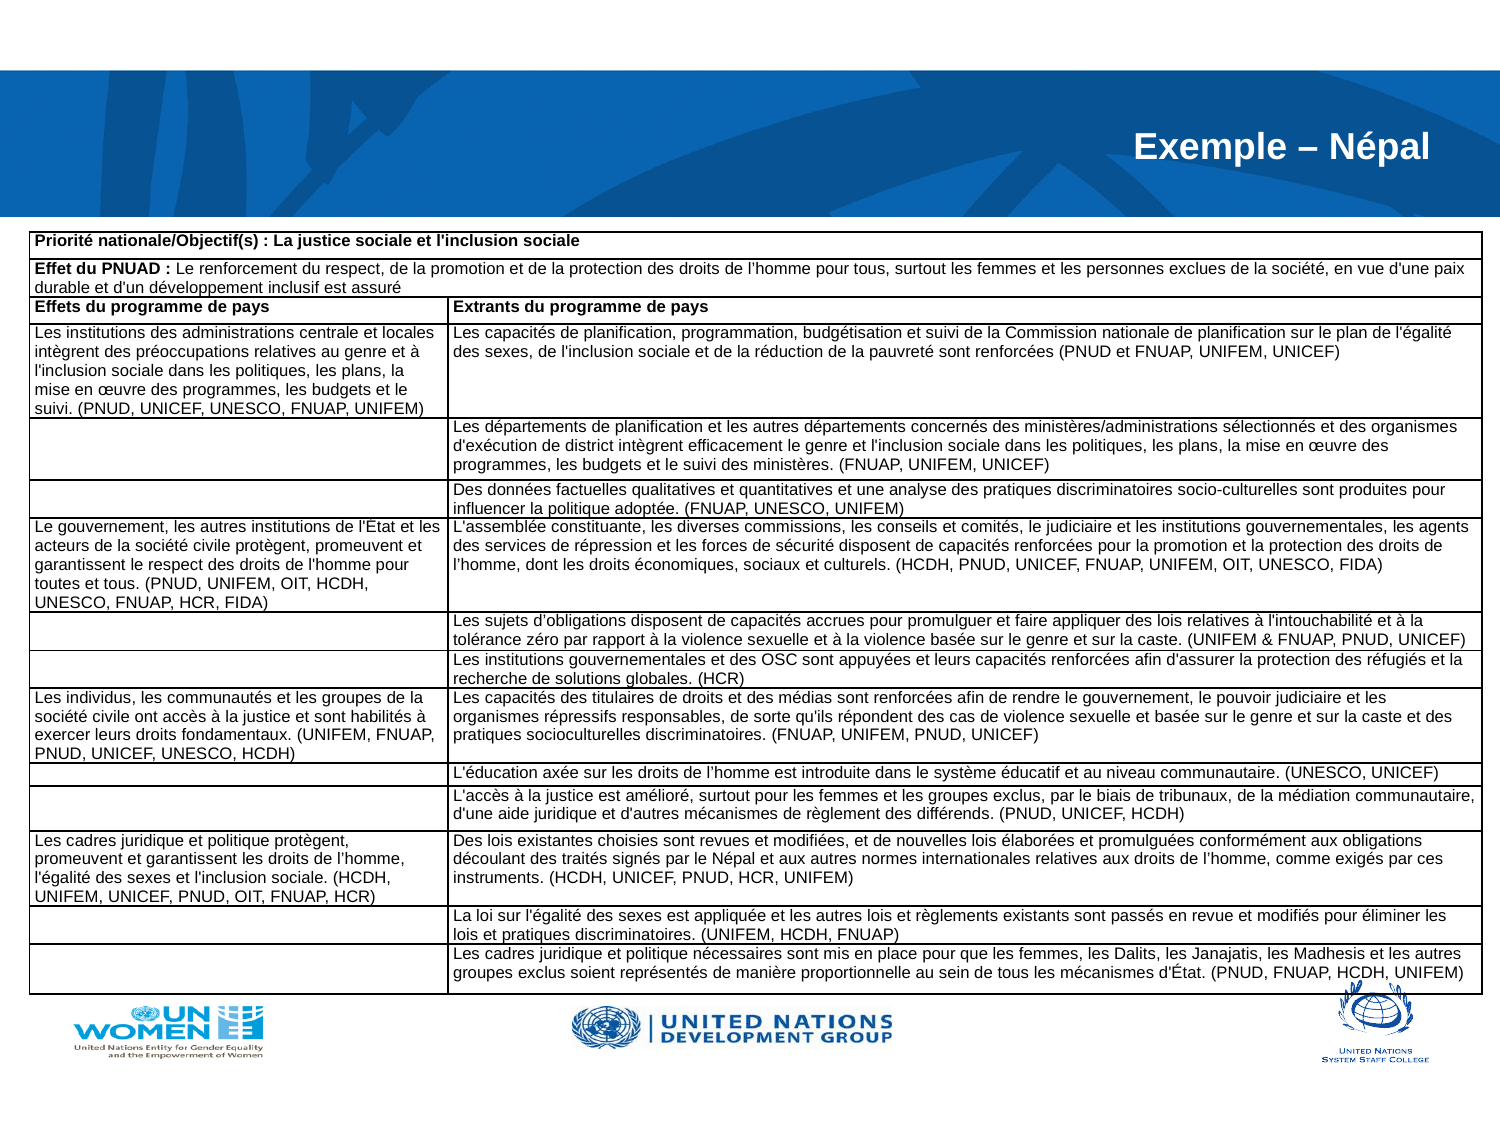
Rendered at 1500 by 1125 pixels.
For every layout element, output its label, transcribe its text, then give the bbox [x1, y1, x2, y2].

picture [170, 1006, 179, 1018]
picture [194, 1006, 204, 1013]
table_cell [30, 787, 447, 830]
table_cell [30, 764, 447, 785]
table_cell [30, 419, 447, 479]
table_cell Extrants du programme de pays [449, 298, 1481, 323]
table_cell Les capacités de planification, programmation, budgétisation et suivi de la Commission nationale de planification sur le plan de l'égalité des sexes, de l'inclusion sociale et de la réduction de la pauvreté sont renforcées (PNUD et FNUAP, UNIFEM, UNICEF) [449, 325, 1481, 417]
picture [73, 1006, 263, 1059]
table_cell Effet du PNUAD : Le renforcement du respect, de la promotion et de la protection des droits de l’homme pour tous, surtout les femmes et les personnes exclues de la société, en vue d'une paix durable et d'un développement inclusif est assuré [30, 260, 1481, 296]
table_cell [30, 481, 447, 517]
table_cell [30, 613, 447, 650]
table_cell Des lois existantes choisies sont revues et modifiées, et de nouvelles lois élaborées et promulguées conformément aux obligations découlant des traités signés par le Népal et aux autres normes internationales relatives aux droits de l’homme, comme exigés par ces instruments. (HCDH, UNICEF, PNUD, HCR, UNIFEM) [449, 832, 1481, 905]
table_cell Des données factuelles qualitatives et quantitatives et une analyse des pratiques discriminatoires socio-culturelles sont produites pour influencer la politique adoptée. (FNUAP, UNESCO, UNIFEM) [449, 481, 1481, 517]
table_cell Les individus, les communautés et les groupes de la société civile ont accès à la justice et sont habilités à exercer leurs droits fondamentaux. (UNIFEM, FNUAP, PNUD, UNICEF, UNESCO, HCDH) [30, 689, 447, 762]
table_cell Les institutions gouvernementales et des OSC sont appuyées et leurs capacités renforcées afin d'assurer la protection des réfugiés et la recherche de solutions globales. (HCR) [449, 651, 1481, 687]
table_cell Les sujets d’obligations disposent de capacités accrues pour promulguer et faire appliquer des lois relatives à l'intouchabilité et à la tolérance zéro par rapport à la violence sexuelle et à la violence basée sur le genre et sur la caste. (UNIFEM & FNUAP, PNUD, UNICEF) [449, 613, 1481, 650]
table_cell [30, 651, 447, 687]
title Exemple – Népal [171, 94, 1447, 195]
table_cell Les cadres juridique et politique protègent, promeuvent et garantissent les droits de l’homme, l'égalité des sexes et l'inclusion sociale. (HCDH, UNIFEM, UNICEF, PNUD, OIT, FNUAP, HCR) [30, 832, 447, 905]
table_cell [30, 945, 447, 993]
table_cell L'assemblée constituante, les diverses commissions, les conseils et comités, le judiciaire et les institutions gouvernementales, les agents des services de répression et les forces de sécurité disposent de capacités renforcées pour la promotion et la protection des droits de l’homme, dont les droits économiques, sociaux et culturels. (HCDH, PNUD, UNICEF, FNUAP, UNIFEM, OIT, UNESCO, FIDA) [449, 519, 1481, 611]
picture [1322, 995, 1429, 1063]
table_cell Les capacités des titulaires de droits et des médias sont renforcées afin de rendre le gouvernement, le pouvoir judiciaire et les organismes répressifs responsables, de sorte qu'ils répondent des cas de violence sexuelle et basée sur le genre et sur la caste et des pratiques socioculturelles discriminatoires. (FNUAP, UNIFEM, PNUD, UNICEF) [449, 689, 1481, 762]
table_cell Les institutions des administrations centrale et locales intègrent des préoccupations relatives au genre et à l'inclusion sociale dans les politiques, les plans, la mise en œuvre des programmes, les budgets et le suivi. (PNUD, UNICEF, UNESCO, FNUAP, UNIFEM) [30, 325, 447, 417]
table_cell Les cadres juridique et politique nécessaires sont mis en place pour que les femmes, les Dalits, les Janajatis, les Madhesis et les autres groupes exclus soient représentés de manière proportionnelle au sein de tous les mécanismes d'État. (PNUD, FNUAP, HCDH, UNIFEM) [449, 945, 1481, 993]
table_cell La loi sur l'égalité des sexes est appliquée et les autres lois et règlements existants sont passés en revue et modifiés pour éliminer les lois et pratiques discriminatoires. (UNIFEM, HCDH, FNUAP) [449, 907, 1481, 943]
picture [0, 70, 1500, 217]
table_header Priorité nationale/Objectif(s) : La justice sociale et l'inclusion sociale [30, 233, 1481, 258]
table_cell Effets du programme de pays [30, 298, 447, 323]
table_cell Les départements de planification et les autres départements concernés des ministères/administrations sélectionnés et des organismes d'exécution de district intègrent efficacement le genre et l'inclusion sociale dans les politiques, les plans, la mise en œuvre des programmes, les budgets et le suivi des ministères. (FNUAP, UNIFEM, UNICEF) [449, 419, 1481, 479]
table_cell L'accès à la justice est amélioré, surtout pour les femmes et les groupes exclus, par le biais de tribunaux, de la médiation communautaire, d'une aide juridique et d'autres mécanismes de règlement des différends. (PNUD, UNICEF, HCDH) [449, 787, 1481, 830]
table_cell [30, 907, 447, 943]
table_cell L'éducation axée sur les droits de l’homme est introduite dans le système éducatif et au niveau communautaire. (UNESCO, UNICEF) [449, 764, 1481, 785]
table_cell Le gouvernement, les autres institutions de l'État et les acteurs de la société civile protègent, promeuvent et garantissent le respect des droits de l'homme pour toutes et tous. (PNUD, UNIFEM, OIT, HCDH, UNESCO, FNUAP, HCR, FIDA) [30, 519, 447, 611]
picture [572, 1006, 892, 1049]
